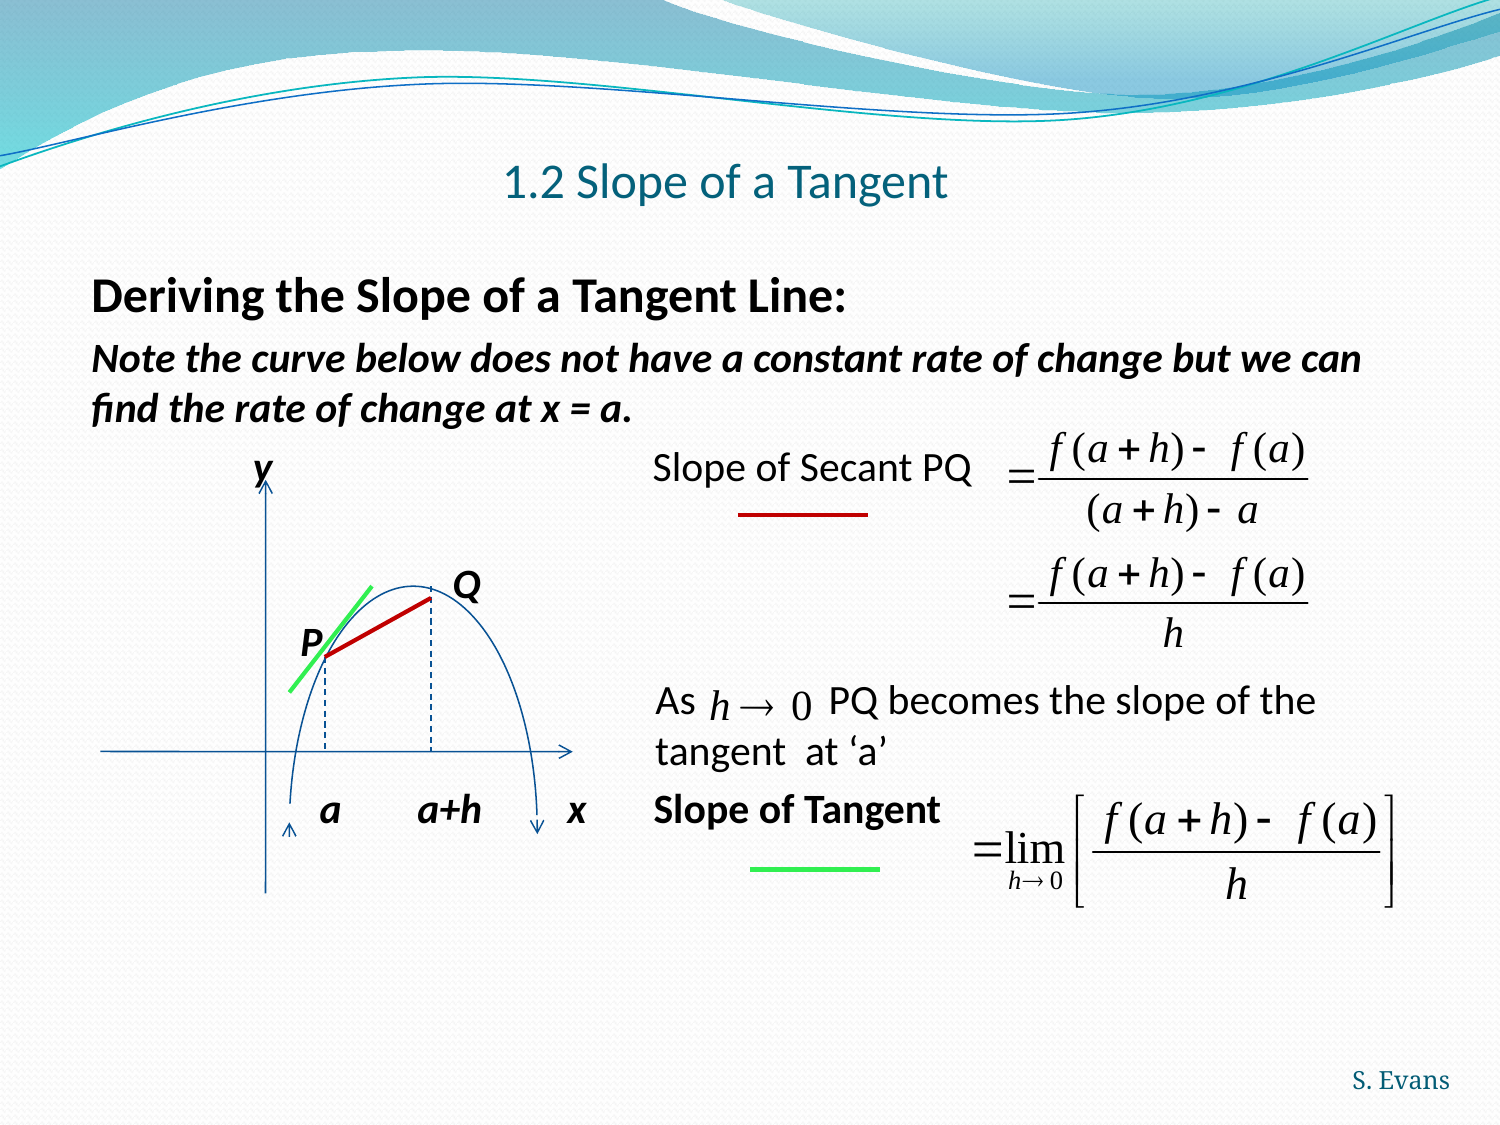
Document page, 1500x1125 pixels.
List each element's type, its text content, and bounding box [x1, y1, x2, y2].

footer S. Evans [1352, 1035, 1453, 1095]
list Deriving the Slope of a Tangent Line: Note the curve below does not have a constant rate of change but we can find the rate of change at x = a. y Slope of Secant PQ Q P As PQ becomes the slope of the tangent at ‘a’ a a+h x Slope of Tangent [76, 255, 1425, 1038]
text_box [997, 420, 1318, 658]
title 1.2 Slope of a Tangent [501, 115, 987, 209]
text_box [295, 677, 532, 751]
text_box [289, 763, 538, 831]
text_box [277, 597, 384, 681]
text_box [702, 680, 822, 731]
text_box [378, 585, 507, 668]
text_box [384, 597, 432, 658]
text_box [962, 786, 1410, 917]
